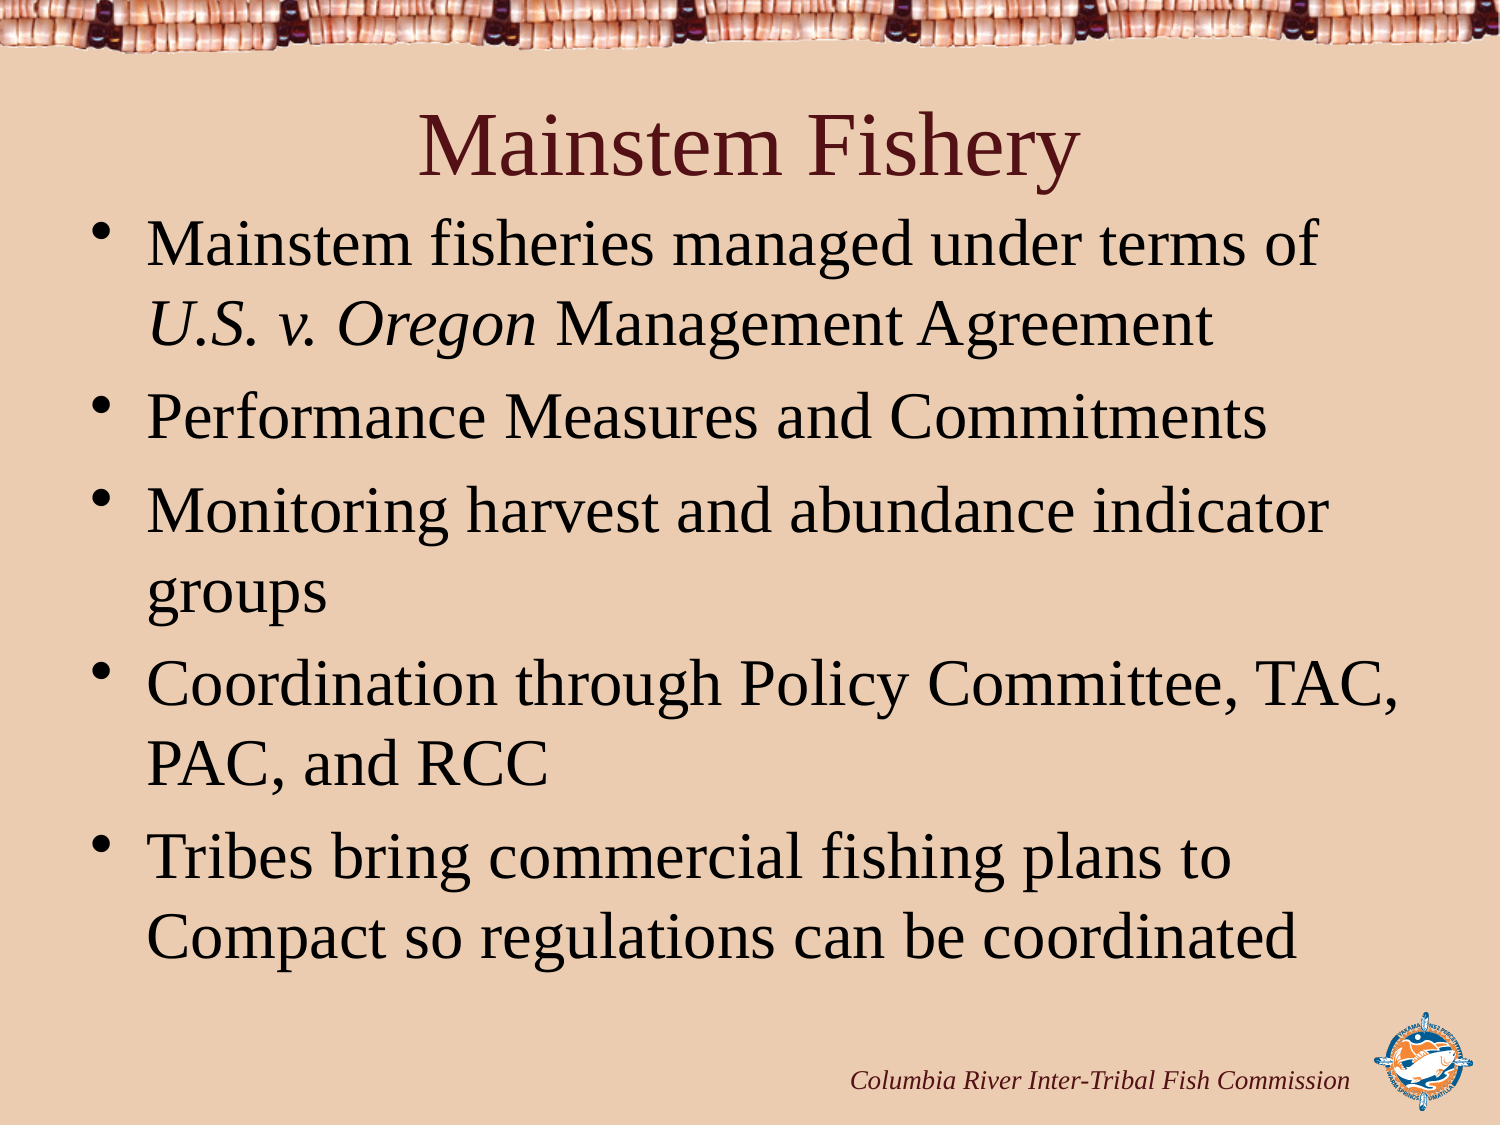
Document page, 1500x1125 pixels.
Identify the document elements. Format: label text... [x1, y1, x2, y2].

list Mainstem fisheries managed under terms of U.S. v. Oregon Management Agreement Performance Measures and Commitments Monitoring harvest and abundance indicator groups Coordination through Policy Committee, TAC, PAC, and RCC Tribes bring commercial fishing plans to Compact so regulations can be coordinated [75, 191, 1425, 934]
picture [0, 0, 1500, 54]
title Mainstem Fishery [75, 45, 1425, 191]
picture [1374, 1012, 1473, 1111]
